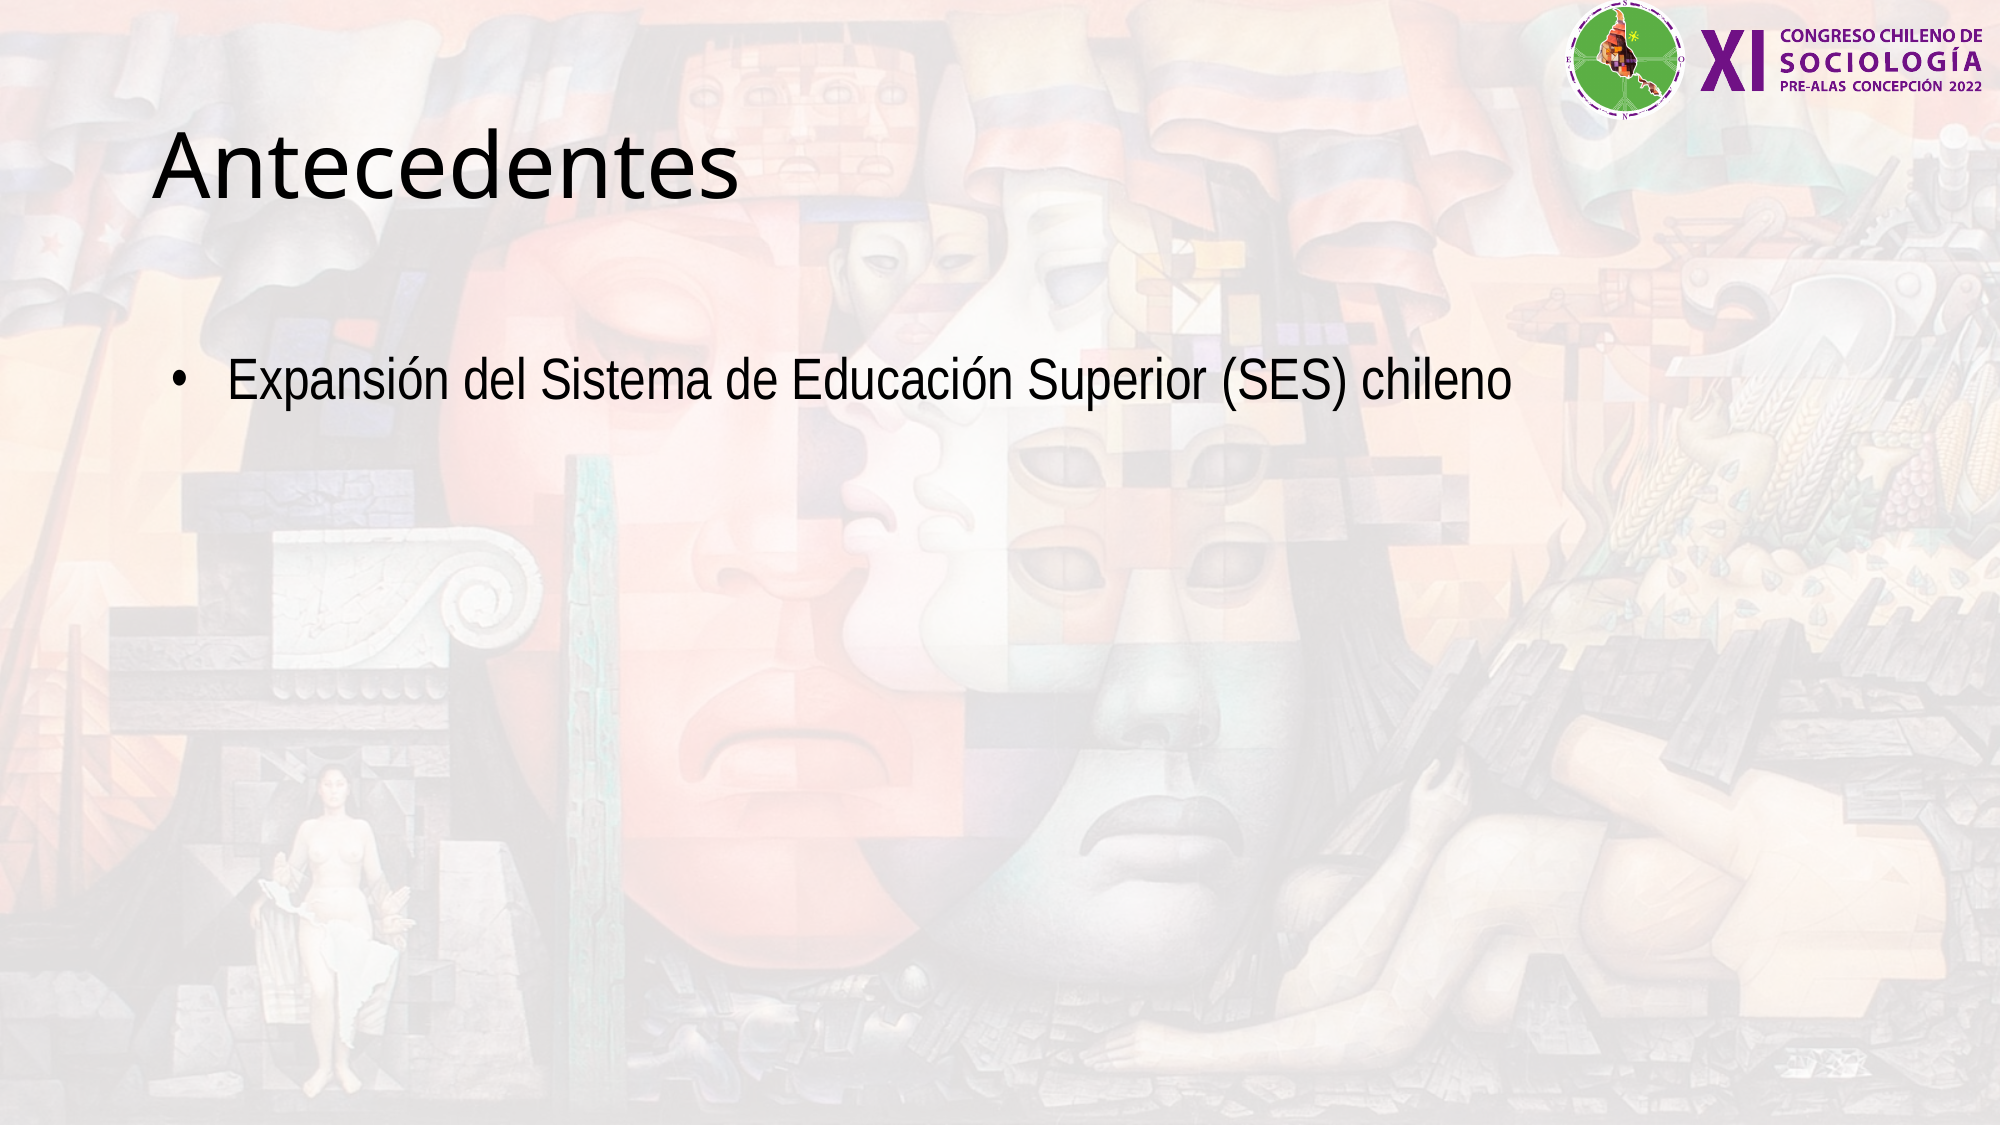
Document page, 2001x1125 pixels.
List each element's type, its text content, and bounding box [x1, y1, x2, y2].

list Expansión del Sistema de Educación Superior (SES) chileno [137, 299, 1863, 1014]
picture [1565, 0, 1982, 121]
title Antecedentes [137, 59, 1863, 278]
